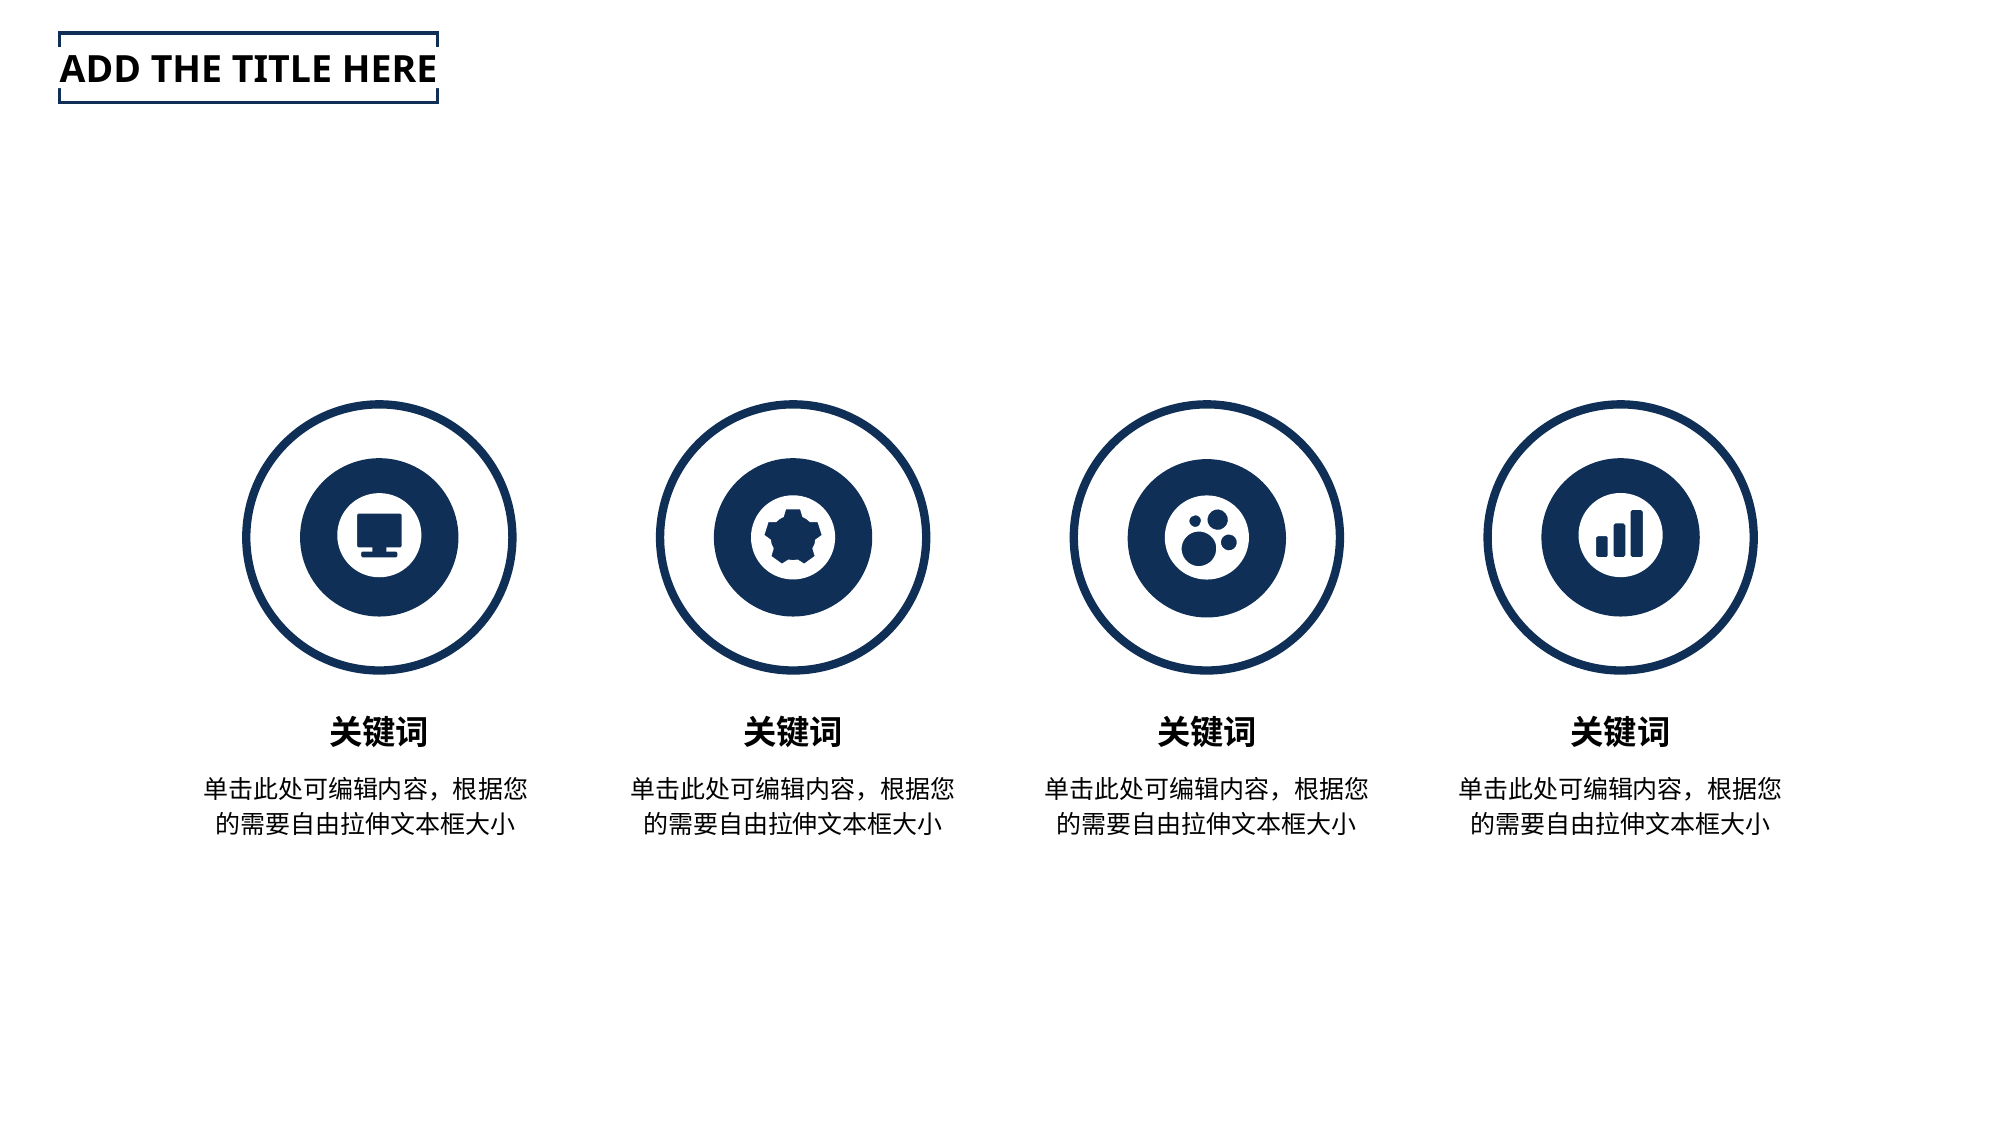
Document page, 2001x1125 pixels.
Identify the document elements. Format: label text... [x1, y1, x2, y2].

text_box [1578, 492, 1663, 578]
text_box [712, 457, 874, 618]
text_box [1540, 457, 1701, 618]
text_box 关键词 [1131, 702, 1282, 751]
text_box [299, 457, 460, 618]
text_box 关键词 [304, 702, 455, 751]
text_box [0, 32, 498, 103]
text_box 单击此处可编辑内容，根据您的需要自由拉伸文本框大小 [1033, 767, 1381, 839]
text_box [337, 493, 422, 578]
text_box [1072, 403, 1341, 672]
text_box [1486, 403, 1755, 672]
text_box [1164, 495, 1249, 580]
text_box [659, 403, 928, 672]
text_box 单击此处可编辑内容，根据您的需要自由拉伸文本框大小 [1447, 767, 1794, 839]
text_box [1126, 458, 1288, 619]
text_box [245, 403, 514, 672]
text_box 单击此处可编辑内容，根据您的需要自由拉伸文本框大小 [619, 767, 967, 839]
text_box 单击此处可编辑内容，根据您的需要自由拉伸文本框大小 [192, 767, 540, 839]
text_box 关键词 [718, 702, 869, 751]
text_box [751, 495, 836, 580]
text_box 关键词 [1545, 702, 1696, 751]
